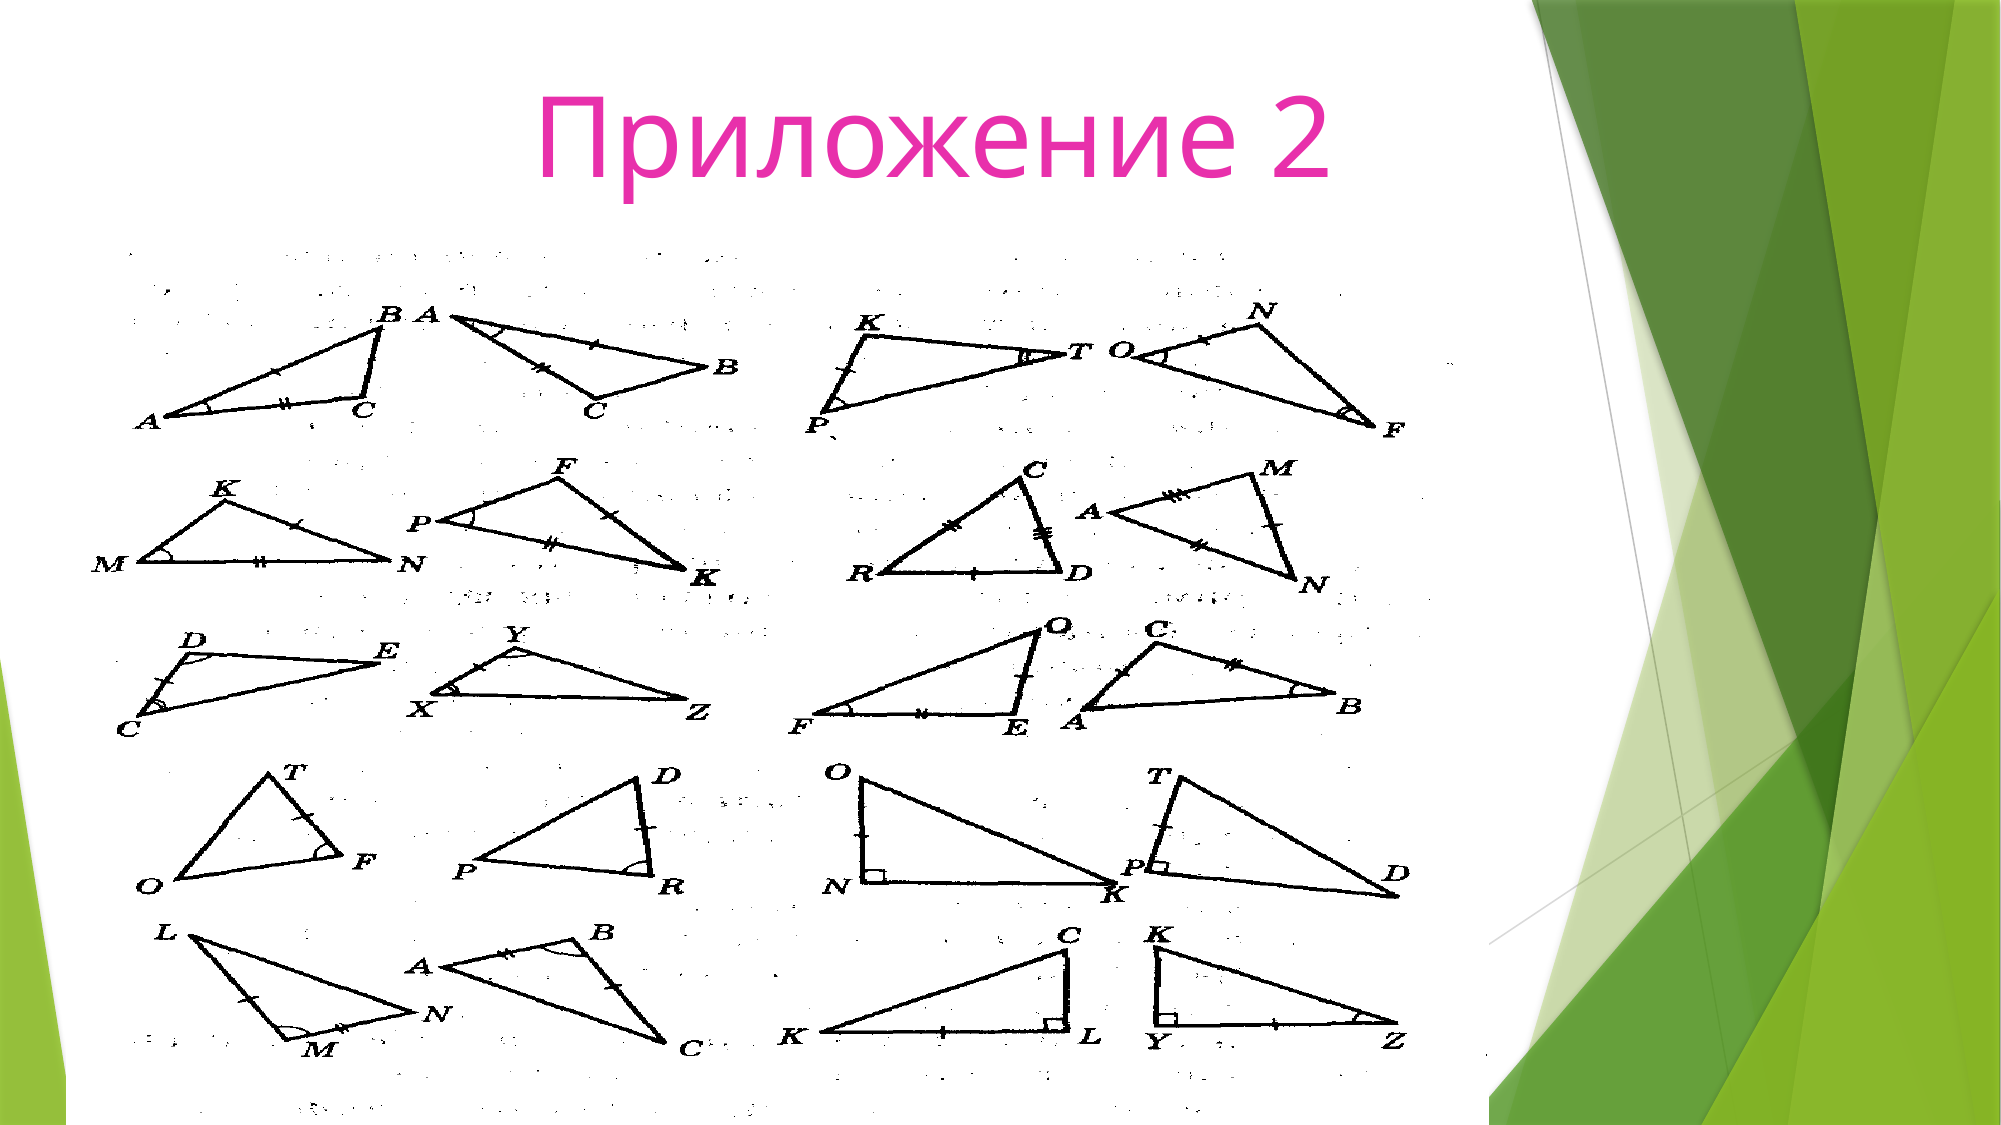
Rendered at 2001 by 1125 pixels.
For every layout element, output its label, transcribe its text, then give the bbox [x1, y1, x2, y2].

picture [66, 251, 1489, 1125]
title Приложение 2 [83, 37, 1784, 208]
